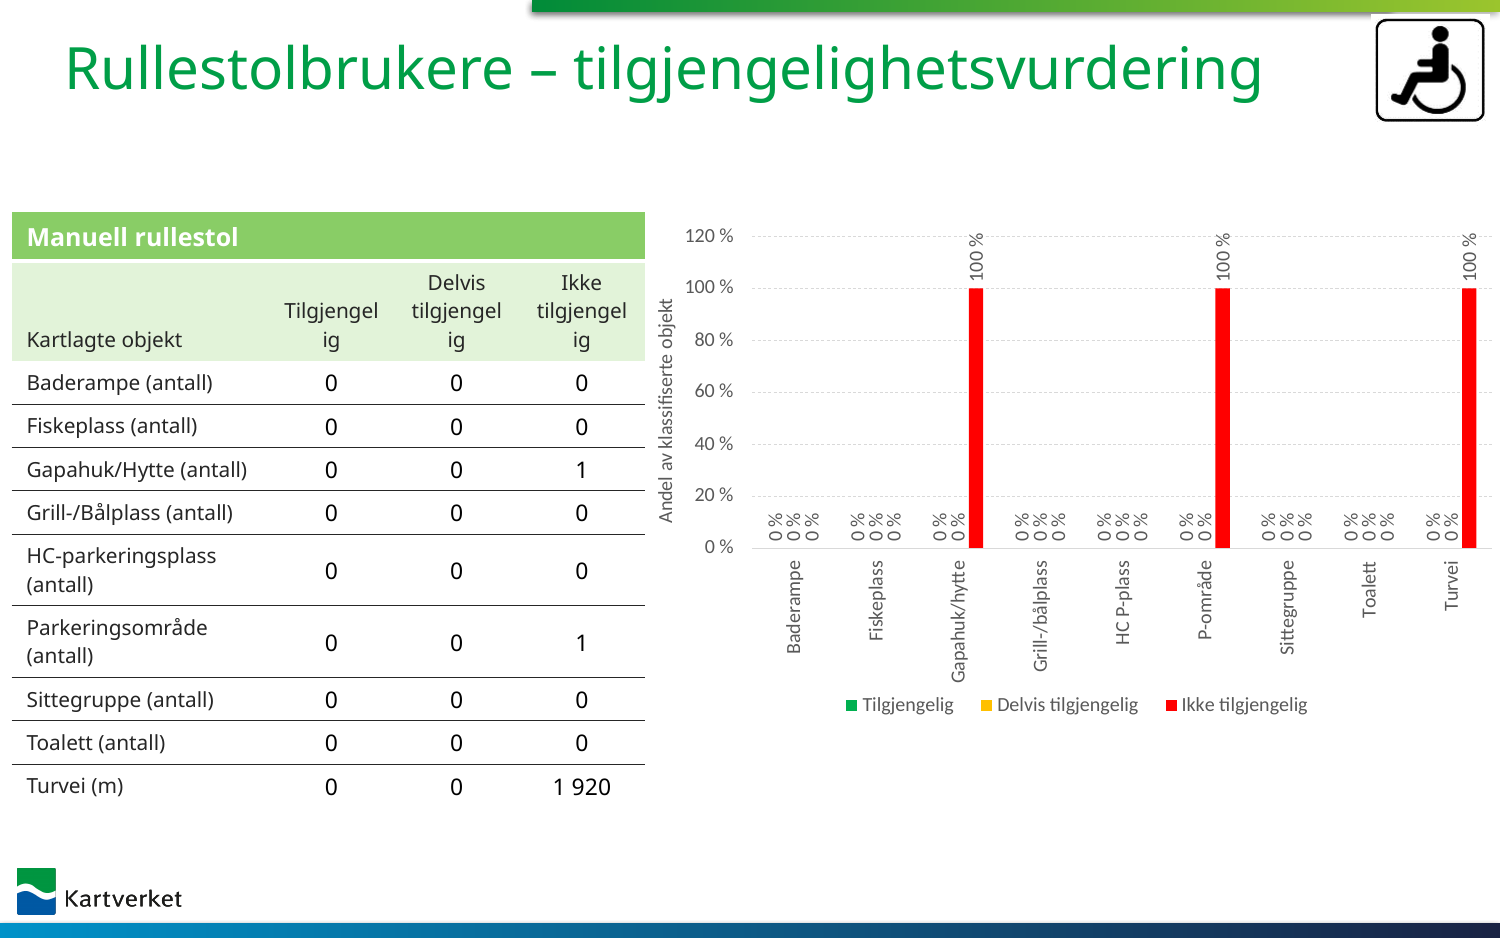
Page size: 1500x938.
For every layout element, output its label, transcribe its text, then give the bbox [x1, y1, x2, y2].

table_cell Gapahuk/Hytte (antall) [12, 448, 269, 490]
table_cell 0 [519, 405, 638, 447]
table_cell 0 [269, 678, 394, 720]
table_cell 0 [519, 491, 638, 534]
table_cell 0 [519, 535, 638, 605]
picture [643, 218, 1500, 728]
table_cell 0 [394, 721, 519, 764]
table_cell Fiskeplass (antall) [12, 405, 269, 447]
table_cell 0 [394, 765, 519, 807]
table_cell Grill-/Bålplass (antall) [12, 491, 269, 534]
table_cell Kartlagte objekt [12, 263, 269, 361]
table_header Manuell rullestol [12, 212, 645, 259]
table_cell 0 [394, 491, 519, 534]
table_cell Delvis tilgjengelig [394, 263, 519, 361]
table_cell Tilgjengelig [269, 263, 394, 361]
table_cell Baderampe (antall) [12, 361, 269, 404]
table_cell Ikke tilgjengelig [519, 263, 638, 361]
picture [1371, 13, 1491, 127]
table_cell Parkeringsområde (antall) [12, 606, 269, 677]
table_cell 0 [269, 721, 394, 764]
table_cell 0 [394, 678, 519, 720]
table_cell 0 [269, 448, 394, 490]
table_cell 0 [519, 678, 638, 720]
table_cell 0 [269, 491, 394, 534]
table_cell Sittegruppe (antall) [12, 678, 269, 720]
table_cell 0 [269, 535, 394, 605]
table_cell 0 [519, 721, 645, 764]
table_cell 0 [394, 606, 519, 677]
table_cell 0 [269, 606, 394, 677]
table_cell 0 [519, 361, 638, 404]
table_cell Toalett (antall) [12, 721, 269, 764]
table_cell 0 [269, 405, 394, 447]
table_cell 0 [269, 765, 394, 807]
table_cell 0 [394, 535, 519, 605]
table_cell HC-parkeringsplass (antall) [12, 535, 269, 605]
table_cell Turvei (m) [12, 765, 269, 807]
table_cell 0 [394, 405, 519, 447]
table_cell 0 [394, 361, 519, 404]
text_box Rullestolbrukere – tilgjengelighetsvurdering [49, 12, 1372, 109]
table_cell 1 [519, 606, 638, 677]
table_cell 1 920 [519, 765, 645, 807]
table_cell 0 [394, 448, 519, 490]
table_cell 1 [519, 448, 638, 490]
table_cell 0 [269, 361, 394, 404]
